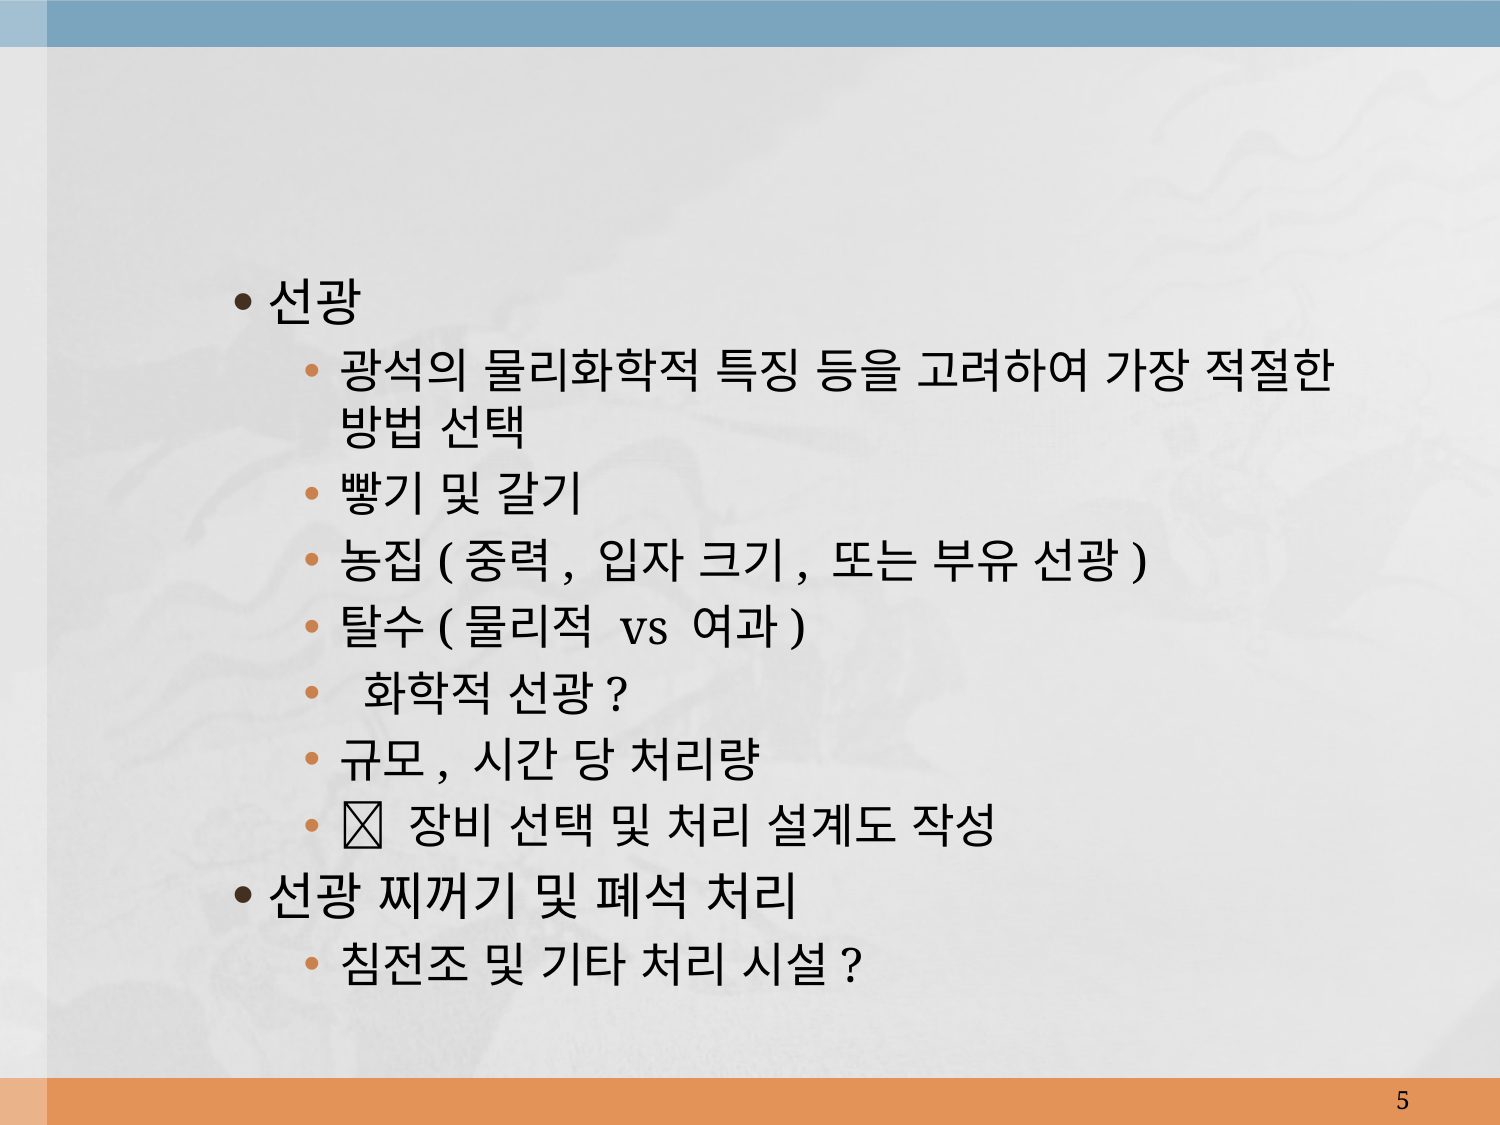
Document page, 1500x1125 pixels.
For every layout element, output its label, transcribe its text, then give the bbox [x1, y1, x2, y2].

list 선광 광석의 물리화학적 특징 등을 고려하여 가장 적절한 방법 선택 빻기 및 갈기 농집(중력, 입자 크기, 또는 부유 선광) 탈수(물리적 vs 여과) 화학적 선광? 규모, 시간 당 처리량  장비 선택 및 처리 설계도 작성 선광 찌꺼기 및 폐석 처리 침전조 및 기타 처리 시설? [75, 262, 1425, 1005]
slide_number 5 [1074, 1078, 1425, 1125]
